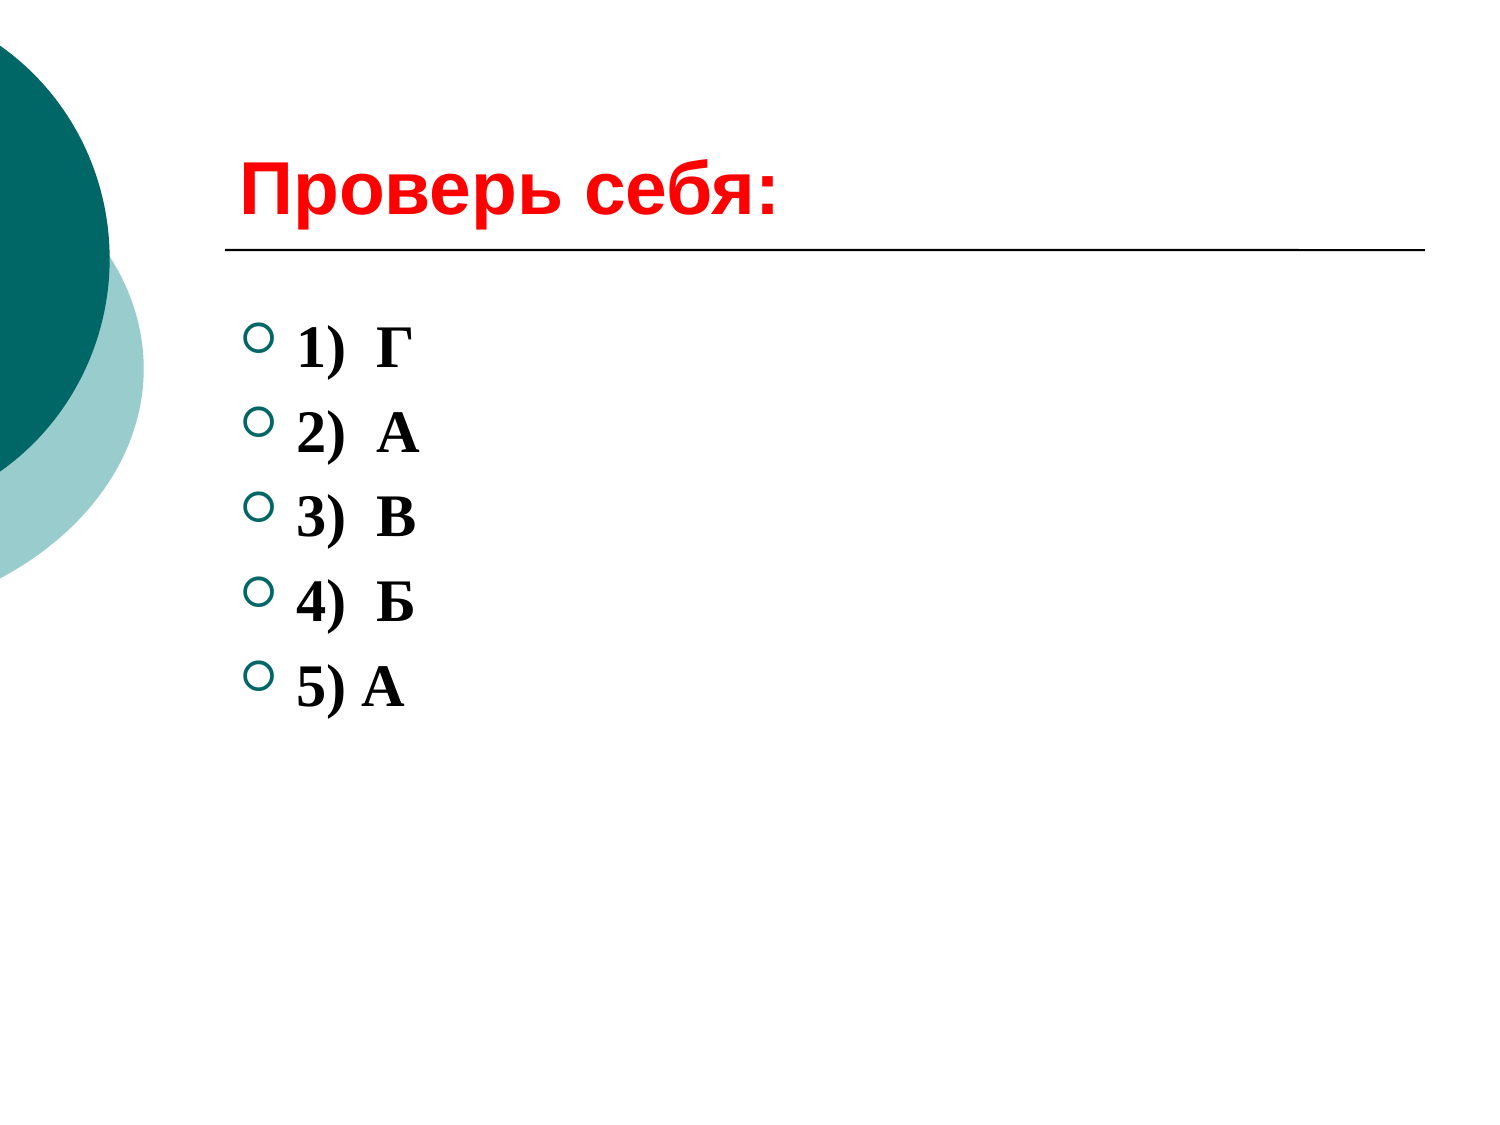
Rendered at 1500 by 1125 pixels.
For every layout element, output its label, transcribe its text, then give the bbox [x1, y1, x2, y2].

title Проверь себя: [224, 49, 1425, 238]
list 1) Г 2) А 3) В 4) Б 5) А [224, 299, 1425, 975]
